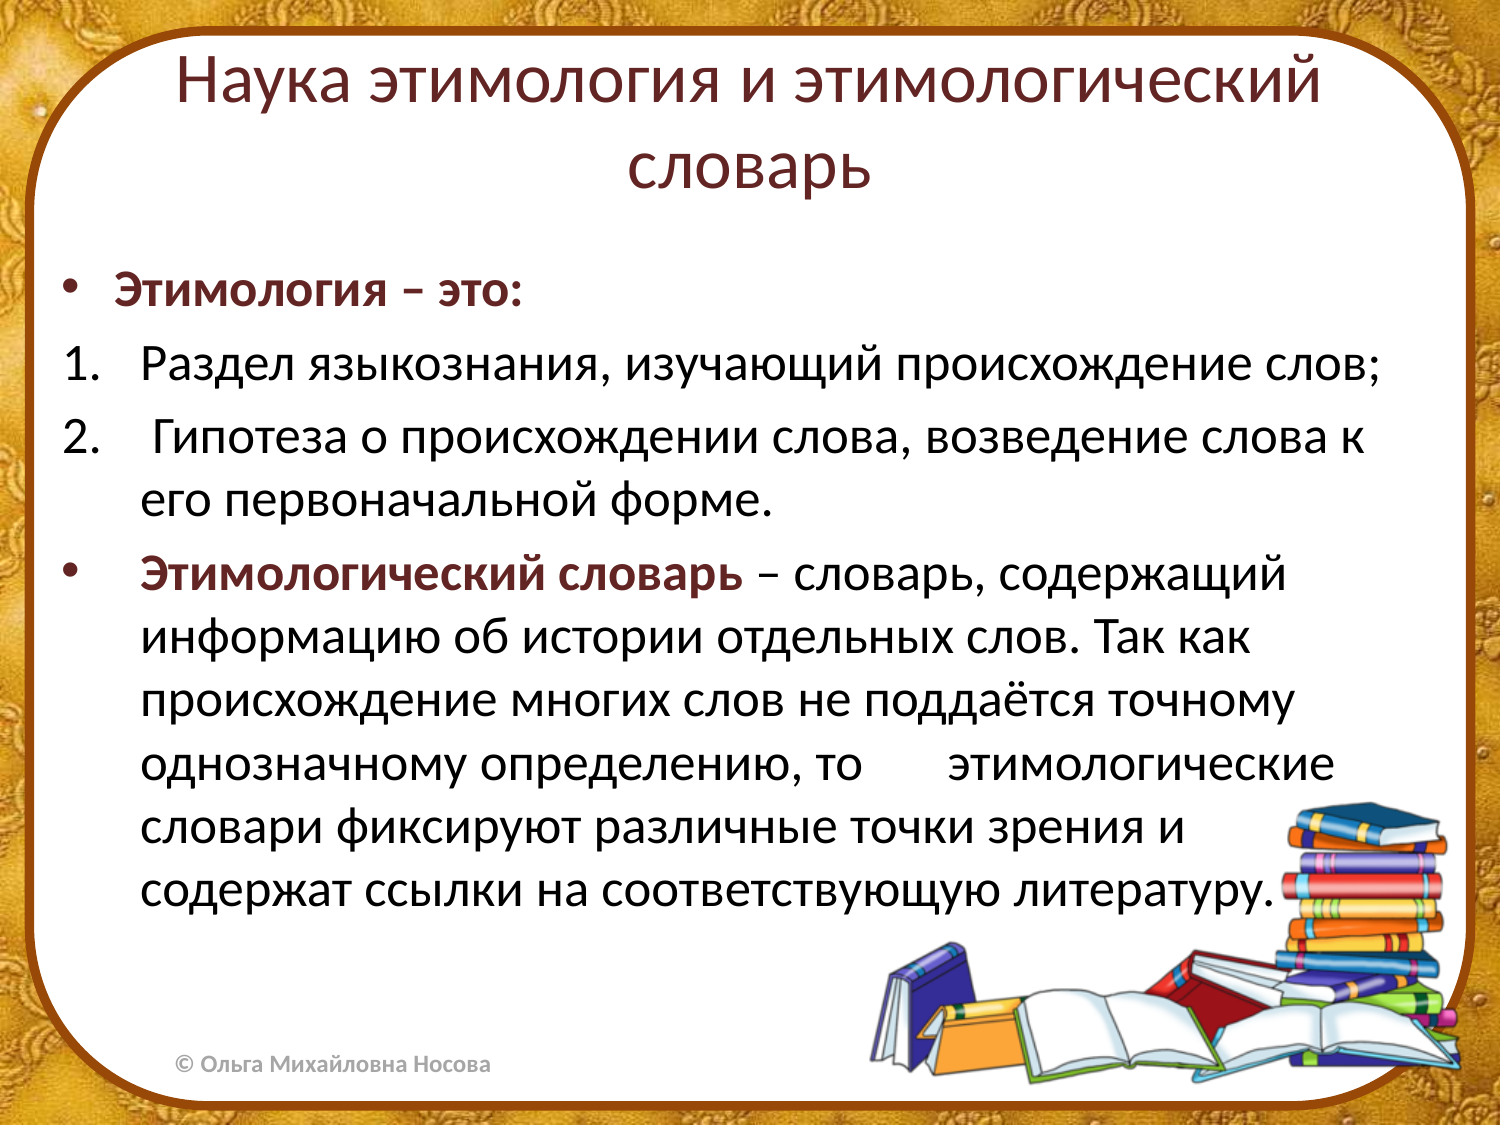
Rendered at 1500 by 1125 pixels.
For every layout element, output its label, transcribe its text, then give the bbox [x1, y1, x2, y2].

list Этимология – это: Раздел языкознания, изучающий происхождение слов; Гипотеза о происхождении слова, возведение слова к его первоначальной форме. Этимологический словарь – словарь, содержащий информацию об истории отдельных слов. Так как происхождение многих слов не поддаётся точному однозначному определению, то этимологические словари фиксируют различные точки зрения и содержат ссылки на соответствующую литературу. [46, 246, 1397, 989]
picture [0, 0, 1500, 1125]
title Наука этимология и этимологический словарь [75, 23, 1425, 211]
